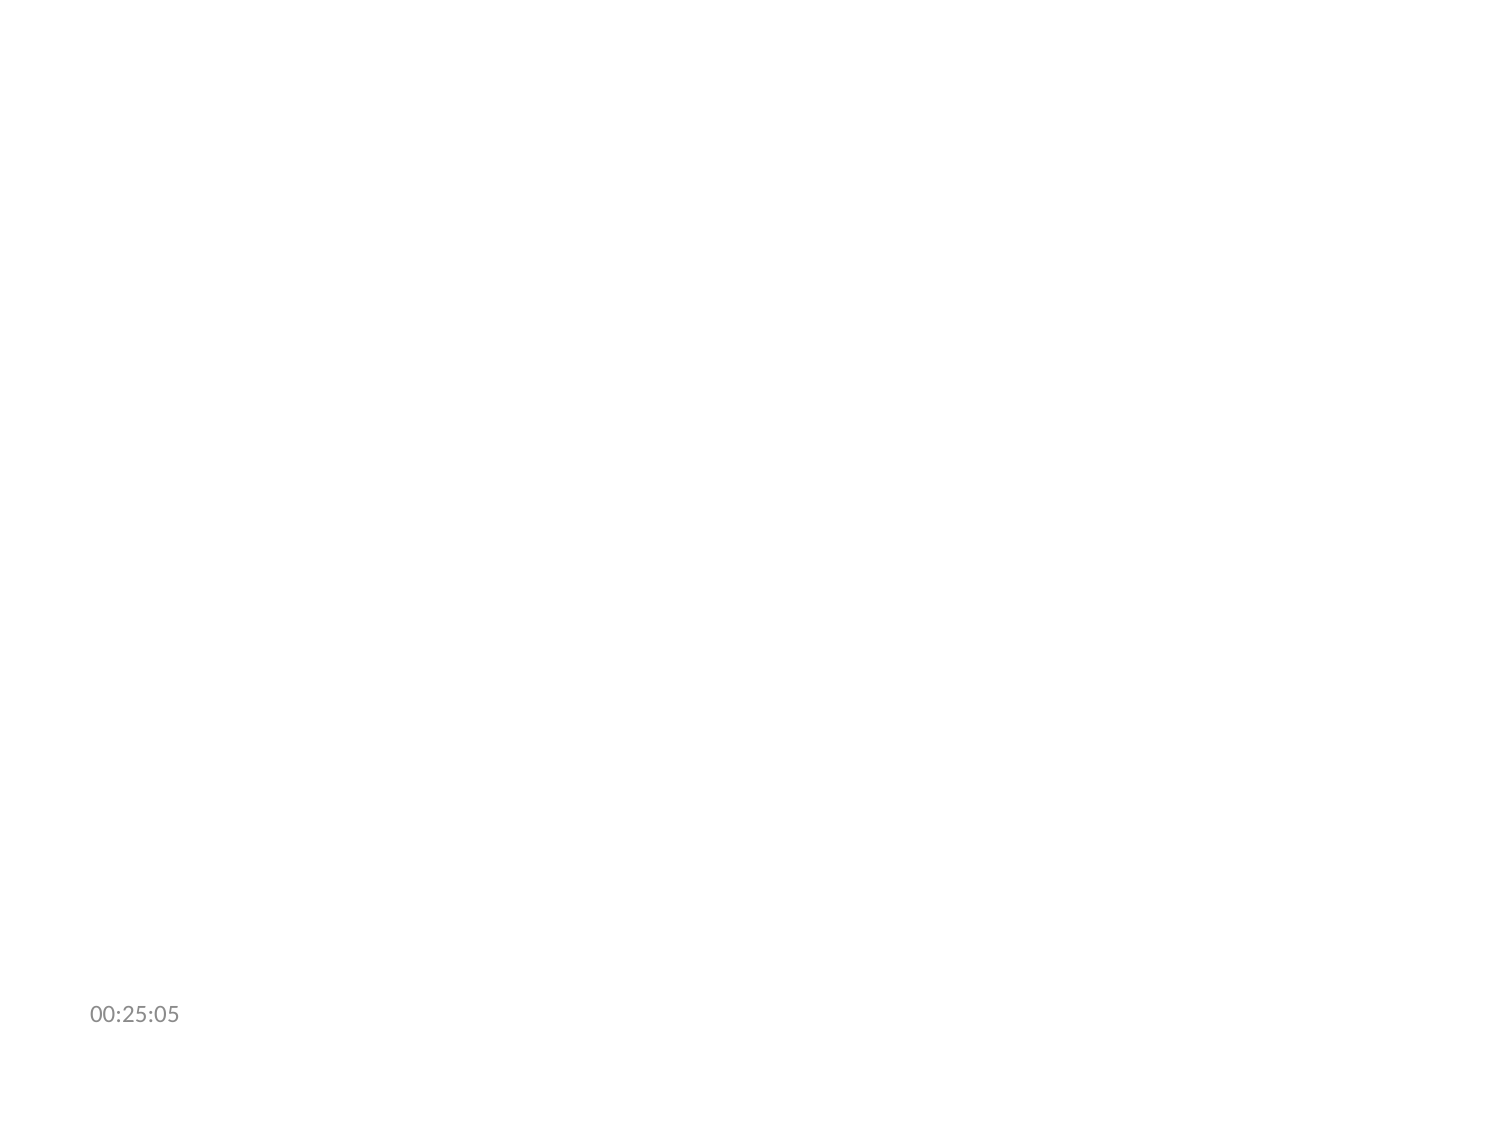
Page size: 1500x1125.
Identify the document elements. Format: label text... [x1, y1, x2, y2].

text_box 15:35:09 [75, 982, 425, 1043]
